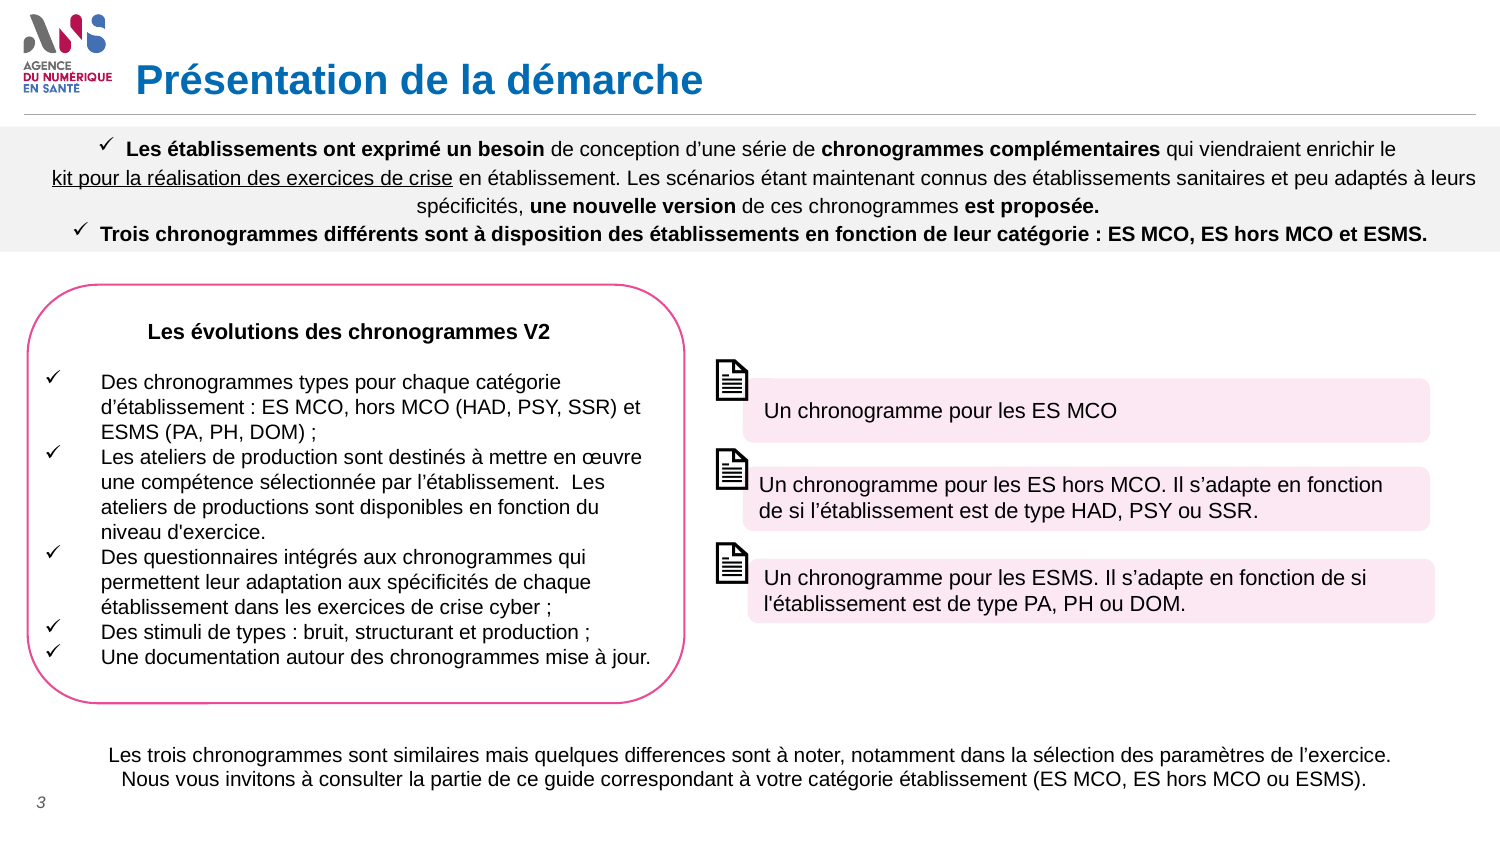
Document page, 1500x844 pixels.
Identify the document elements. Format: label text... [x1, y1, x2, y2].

text_box Les établissements ont exprimé un besoin de conception d’une série de chronogrammes complémentaires qui viendraient enrichir le kit pour la réalisation des exercices de crise en établissement. Les scénarios étant maintenant connus des établissements sanitaires et peu adaptés à leurs spécificités, une nouvelle version de ces chronogrammes est proposée. Trois chronogrammes différents sont à disposition des établissements en fonction de leur catégorie : ES MCO, ES hors MCO et ESMS. [0, 126, 1500, 252]
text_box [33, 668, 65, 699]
picture [706, 355, 757, 406]
picture [706, 444, 757, 495]
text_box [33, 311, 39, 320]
text_box [25, 282, 687, 706]
text_box Les trois chronogrammes sont similaires mais quelques differences sont à noter, notamment dans la sélection des paramètres de l’exercice. Nous vous invitons à consulter la partie de ce guide correspondant à votre catégorie établissement (ES MCO, ES hors MCO ou ESMS). [85, 722, 1415, 810]
picture [706, 538, 757, 588]
text_box Un chronogramme pour les ESMS. Il s’adapte en fonction de si l'établissement est de type PA, PH ou DOM. [752, 558, 1436, 622]
text_box Un chronogramme pour les ES MCO [752, 391, 1319, 429]
text_box [740, 464, 1433, 534]
picture [23, 14, 112, 93]
text_box Présentation de la démarche [135, 14, 1459, 103]
slide_number 3 [17, 779, 65, 825]
text_box [740, 376, 1433, 445]
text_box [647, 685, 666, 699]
text_box Un chronogramme pour les ES hors MCO. Il s’adapte en fonction de si l’établissement est de type HAD, PSY ou SSR. [747, 465, 1415, 529]
text_box [745, 596, 1433, 626]
